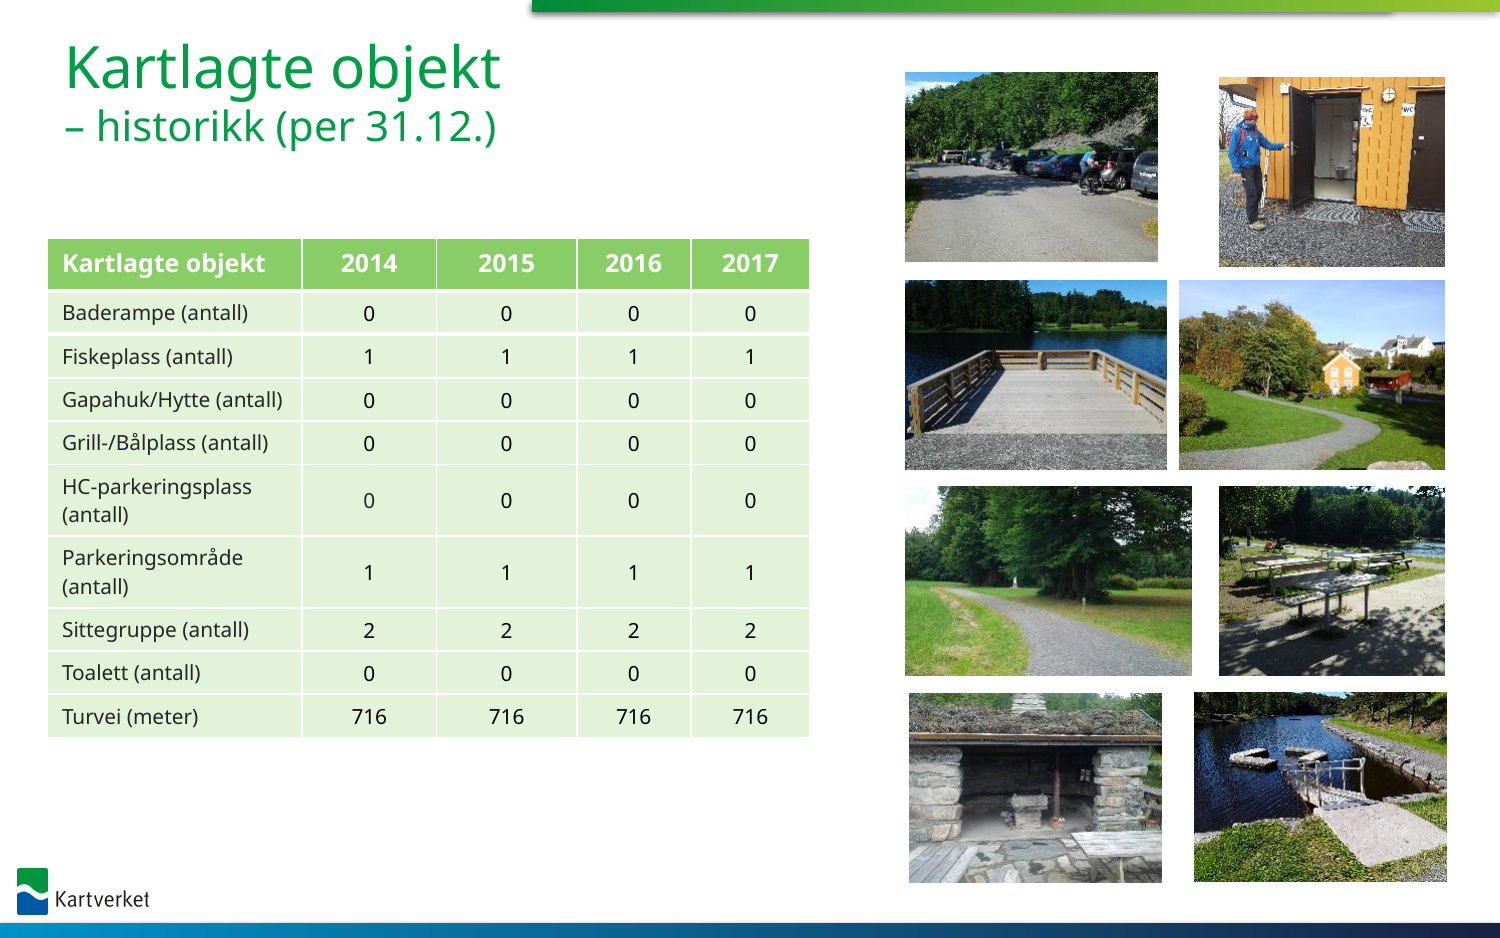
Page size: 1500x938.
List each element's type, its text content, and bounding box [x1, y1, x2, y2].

table_header 2016 [578, 239, 690, 289]
table_cell 0 [578, 465, 690, 535]
picture [905, 486, 1193, 676]
table_cell 1 [437, 336, 576, 377]
table_cell 1 [303, 336, 436, 377]
picture [1219, 77, 1445, 267]
table_header 2015 [437, 239, 576, 289]
table_cell 0 [692, 293, 809, 332]
table_header 2014 [303, 239, 436, 289]
table_cell Turvei (meter) [48, 695, 301, 737]
table_cell 0 [303, 379, 436, 420]
table_cell 0 [437, 379, 576, 420]
table_cell 0 [692, 652, 809, 693]
picture [1194, 692, 1448, 882]
picture [1179, 280, 1445, 470]
table_cell Baderampe (antall) [48, 293, 301, 332]
table_cell Gapahuk/Hytte (antall) [48, 379, 301, 420]
table_cell 0 [578, 652, 690, 693]
table_cell Fiskeplass (antall) [48, 336, 301, 377]
table_cell 0 [578, 293, 690, 332]
picture [1219, 486, 1445, 676]
table_cell 0 [692, 422, 809, 464]
table_cell 716 [578, 695, 690, 737]
table_cell 0 [692, 465, 809, 535]
table_cell 716 [692, 695, 809, 737]
table_cell 1 [437, 537, 576, 607]
table_cell 0 [437, 293, 576, 332]
table_cell Grill-/Bålplass (antall) [48, 422, 301, 464]
picture [905, 72, 1158, 262]
table_cell 1 [303, 537, 436, 607]
table_cell 0 [303, 293, 436, 332]
table_cell 1 [692, 537, 809, 607]
table_cell 2 [437, 609, 576, 650]
table_cell 2 [692, 609, 809, 650]
table_cell 0 [303, 465, 436, 535]
table_cell 0 [303, 422, 436, 464]
table_cell 0 [303, 652, 436, 693]
table_cell 1 [578, 336, 690, 377]
table_cell 0 [692, 379, 809, 420]
picture [905, 280, 1167, 470]
table_cell 0 [437, 652, 576, 693]
table_cell 716 [303, 695, 436, 737]
table_header 2017 [692, 239, 809, 289]
table_cell 2 [303, 609, 436, 650]
table_cell 1 [692, 336, 809, 377]
table_header Kartlagte objekt [48, 239, 301, 289]
table_cell 0 [437, 465, 576, 535]
table_cell 716 [437, 695, 576, 737]
table_cell 0 [578, 422, 690, 464]
table_cell 2 [578, 609, 690, 650]
table_cell Toalett (antall) [48, 652, 301, 693]
picture [909, 693, 1163, 884]
table_cell 0 [437, 422, 576, 464]
table_cell 1 [578, 537, 690, 607]
text_box Kartlagte objekt – historikk (per 31.12.) [49, 14, 1431, 158]
table_cell 0 [578, 379, 690, 420]
table_cell HC-parkeringsplass (antall) [48, 465, 301, 535]
table_cell Sittegruppe (antall) [48, 609, 301, 650]
table_cell Parkeringsområde (antall) [48, 537, 301, 607]
